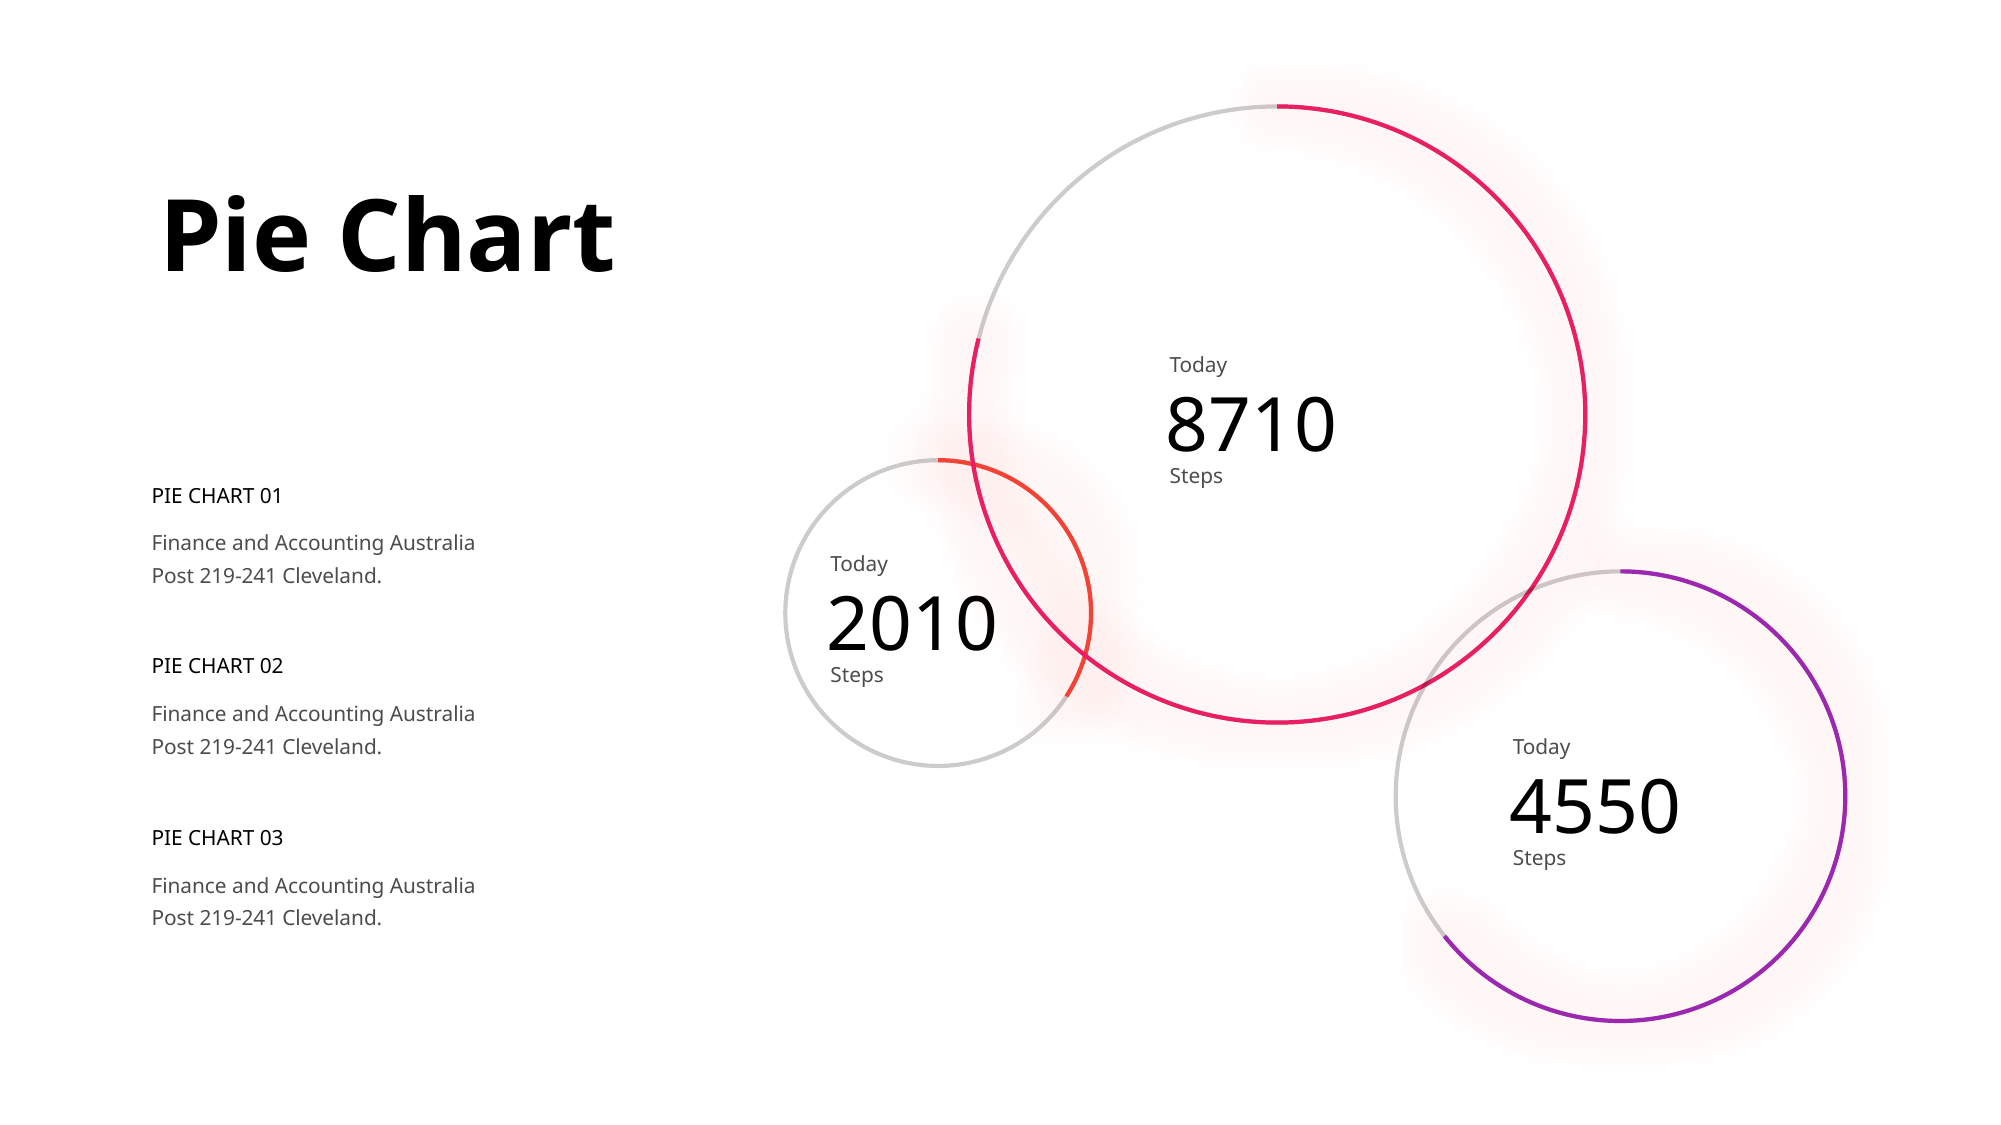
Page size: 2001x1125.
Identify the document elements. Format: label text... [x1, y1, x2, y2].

text_box Finance and Accounting Australia Post 219-241 Cleveland. [151, 515, 535, 595]
text_box PIE CHART 01 [151, 474, 489, 515]
text_box Finance and Accounting Australia Post 219-241 Cleveland. [151, 857, 535, 938]
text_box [785, 460, 1092, 766]
text_box PIE CHART 03 [151, 817, 489, 857]
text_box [1395, 571, 1846, 1021]
text_box Pie Chart [159, 187, 632, 299]
text_box Finance and Accounting Australia Post 219-241 Cleveland. [151, 686, 535, 766]
text_box PIE CHART 02 [151, 645, 489, 686]
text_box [969, 106, 1586, 723]
